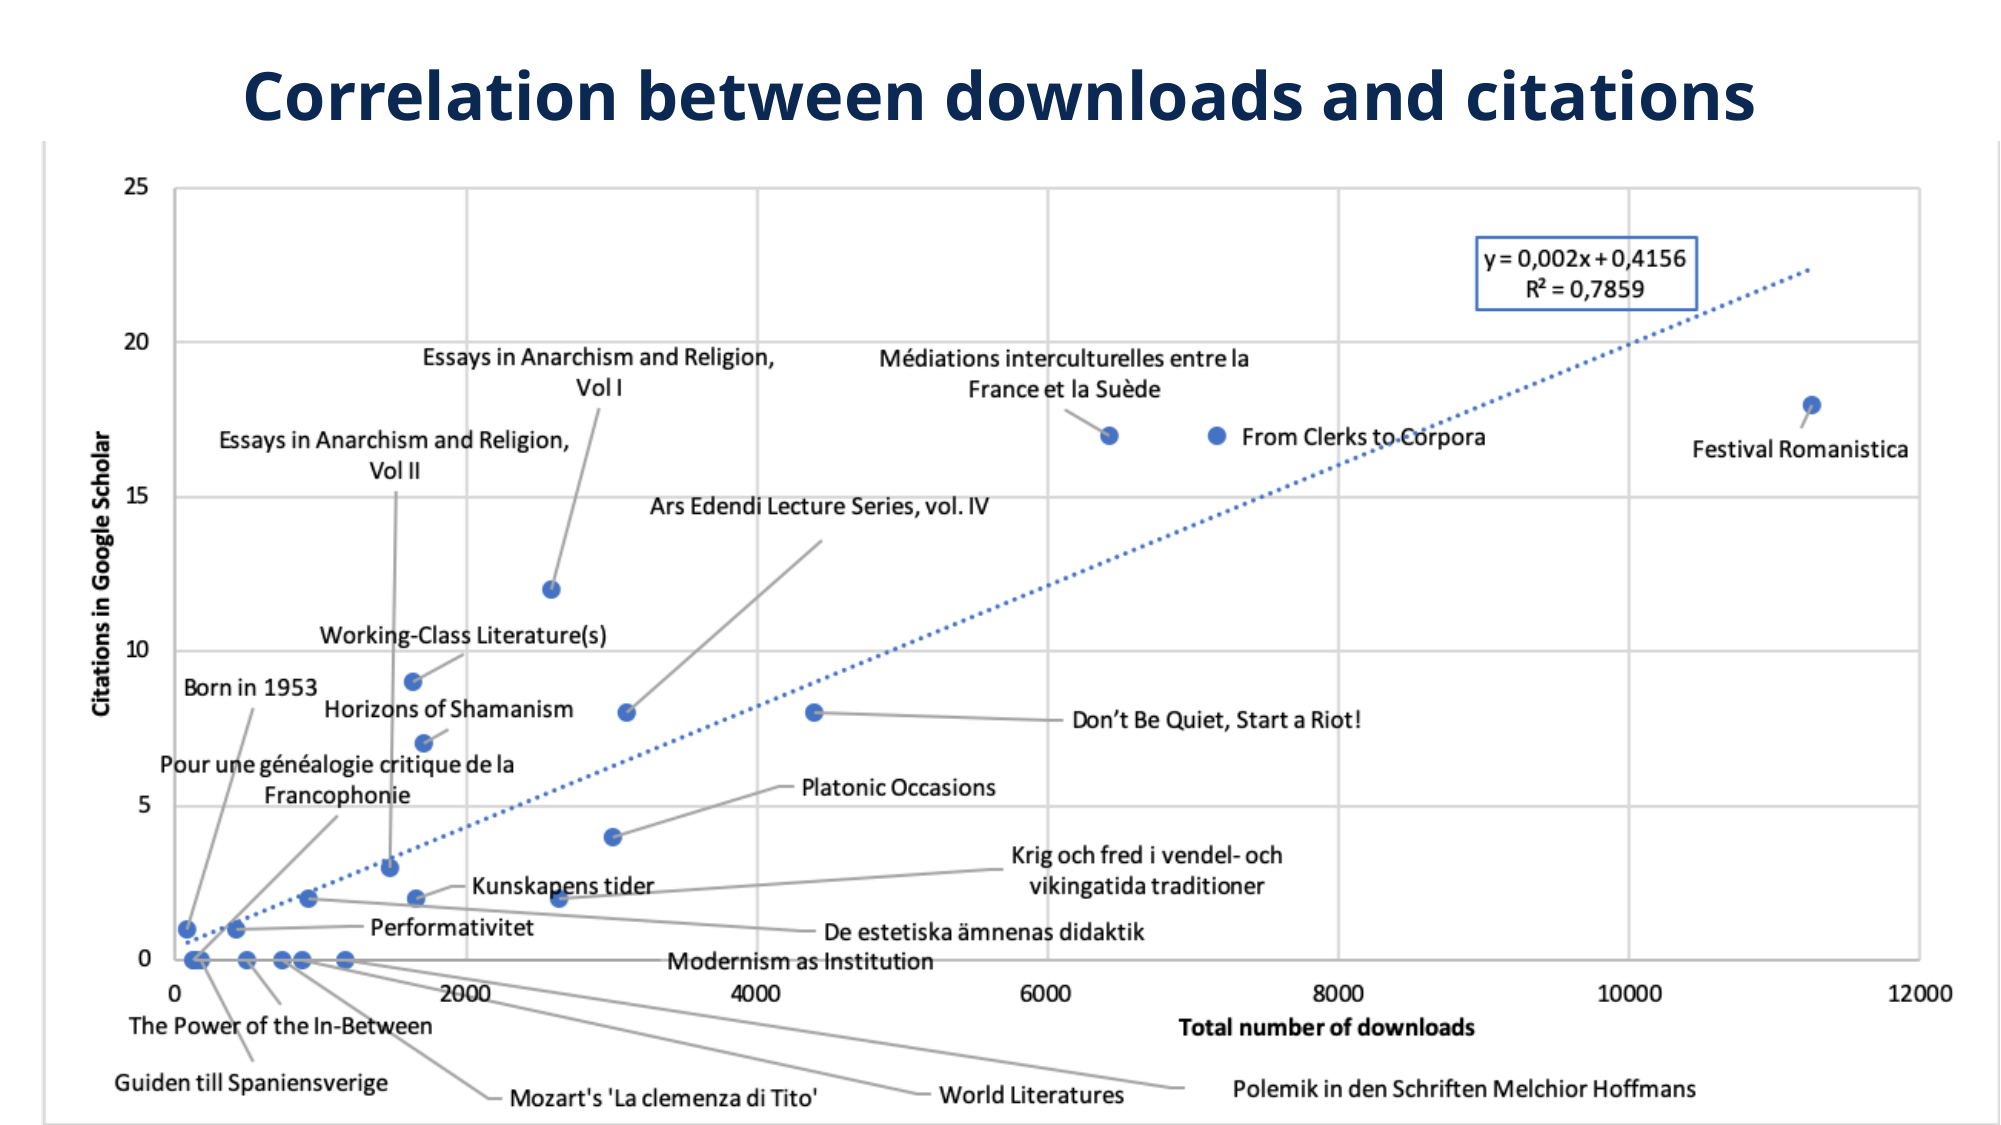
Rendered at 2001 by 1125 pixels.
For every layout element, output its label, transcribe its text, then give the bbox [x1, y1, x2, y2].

picture [40, 87, 2000, 1125]
text_box Correlation between downloads and citations [0, 46, 2000, 141]
